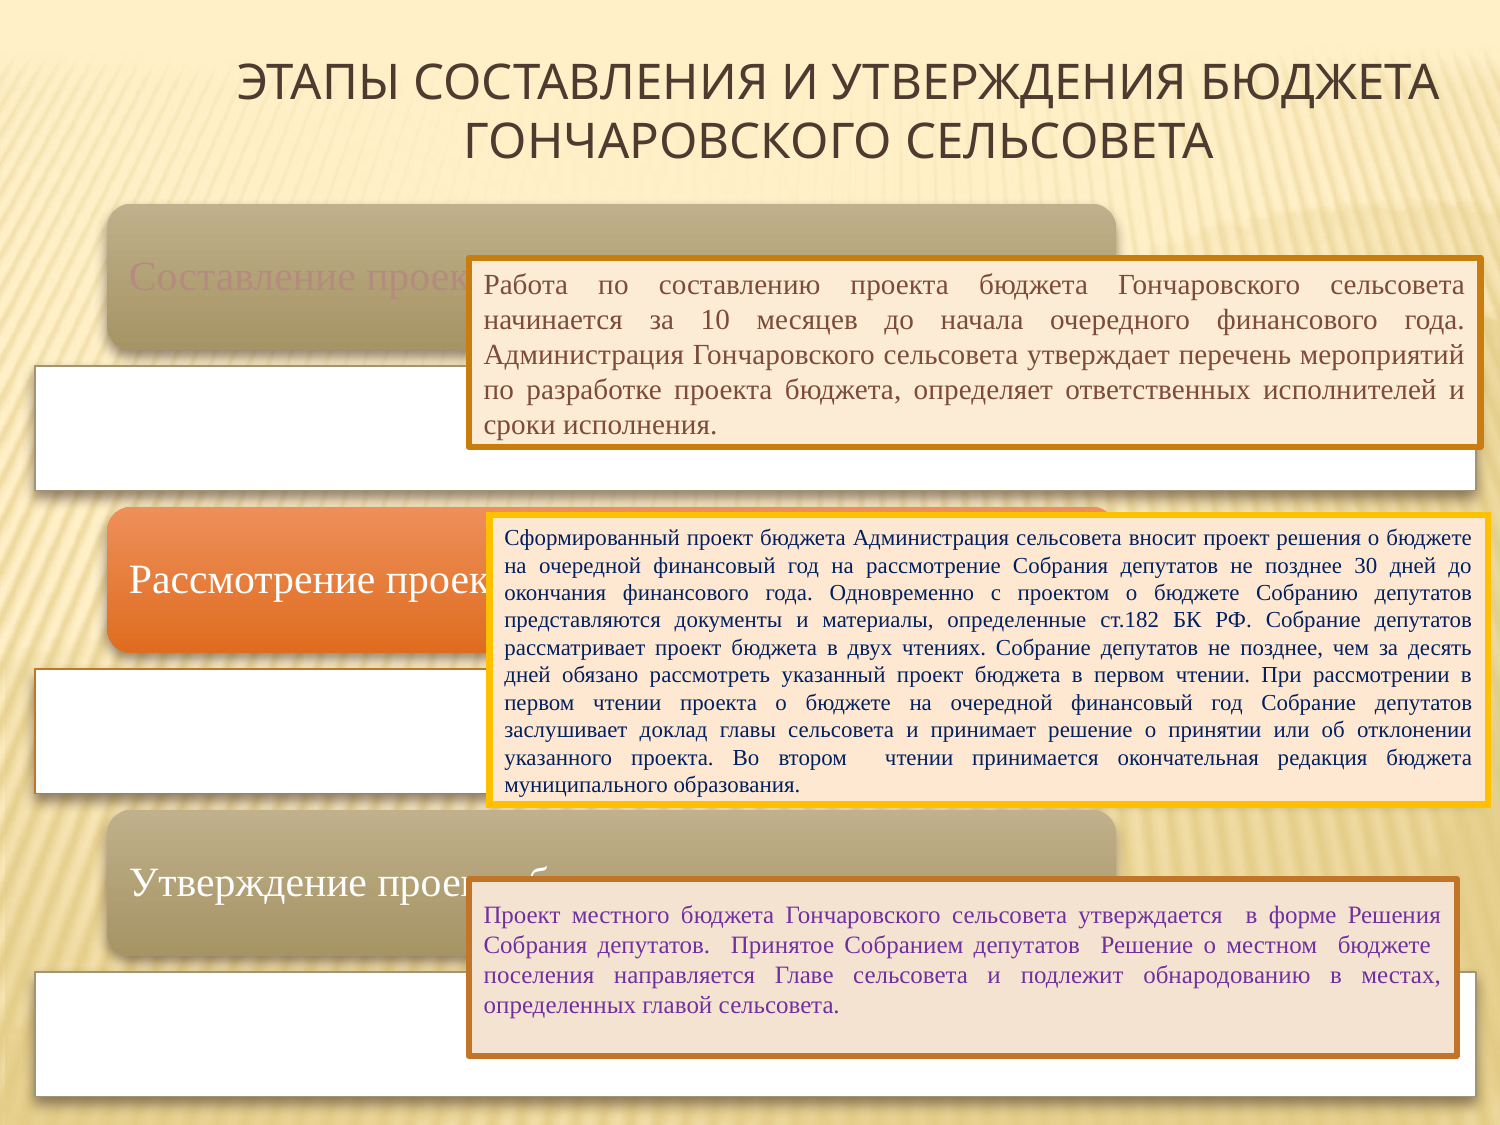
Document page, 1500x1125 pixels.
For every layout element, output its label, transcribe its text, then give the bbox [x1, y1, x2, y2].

title ЭТАПЫ СОСТАВЛЕНИЯ И УТВЕРЖДЕНИЯ БЮДЖЕТА Гончаровского сельсовета [177, 42, 1500, 208]
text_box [34, 187, 1477, 1097]
